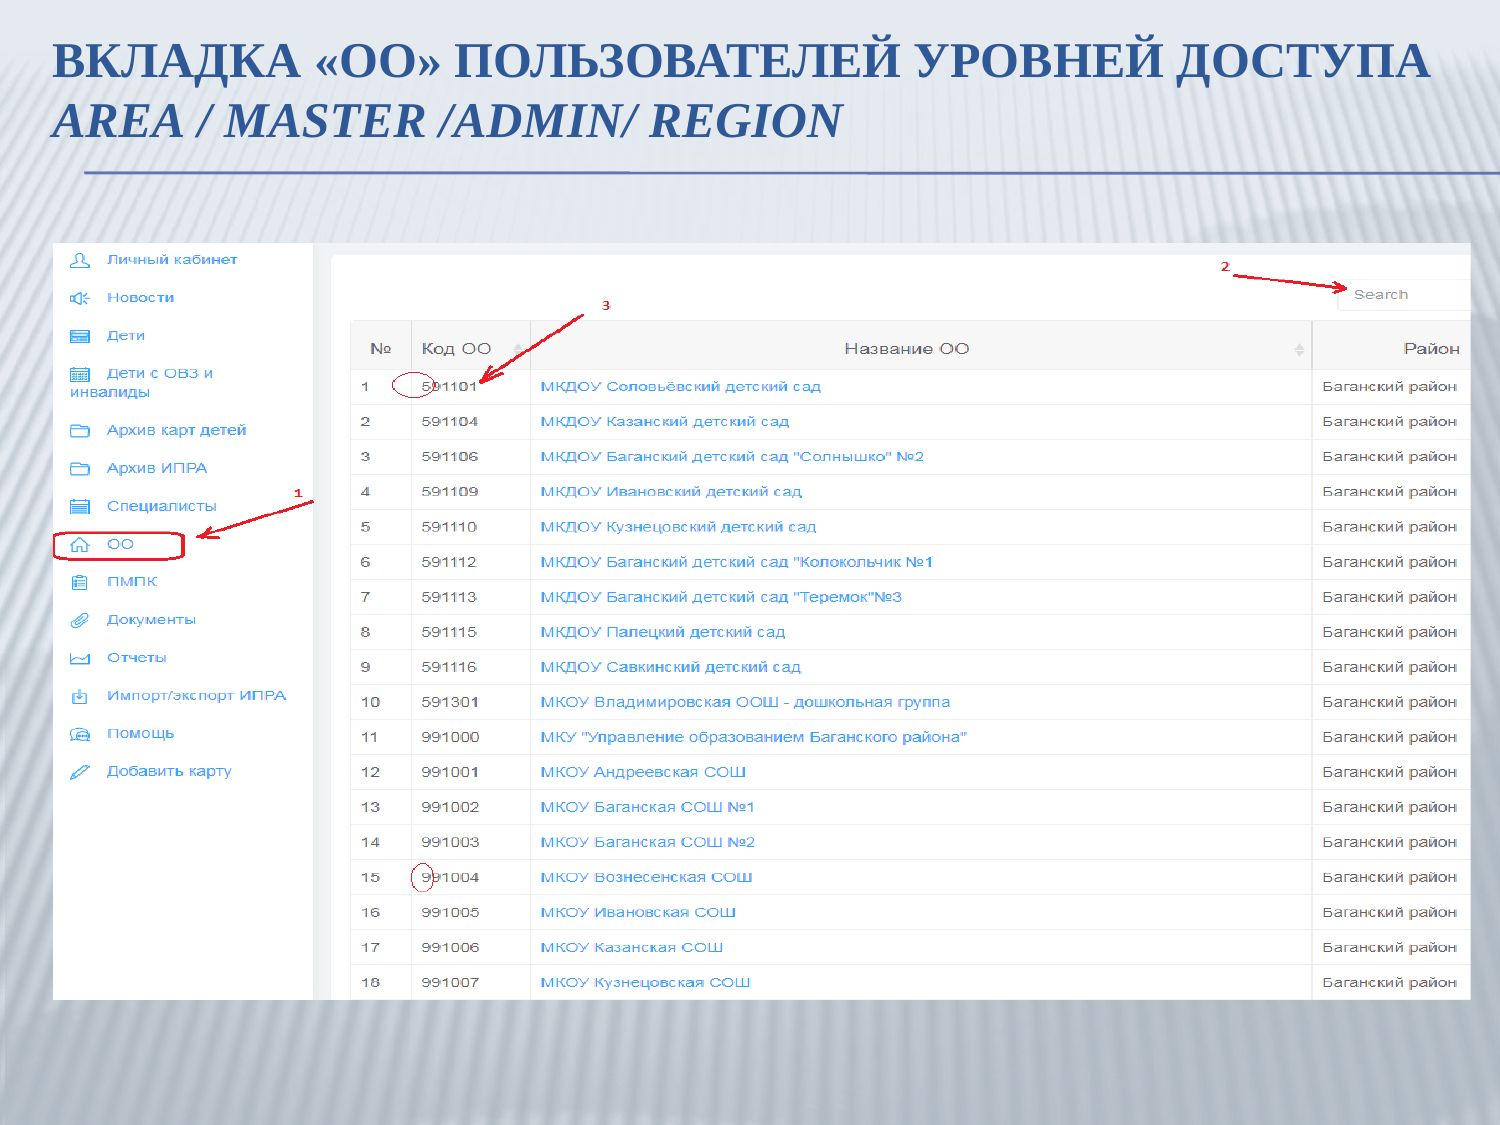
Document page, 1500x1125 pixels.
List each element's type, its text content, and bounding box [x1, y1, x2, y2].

title Вкладка «ОО» пользователей уровней доступа Area / Master /admin/ region [37, 19, 1463, 157]
picture [52, 243, 1471, 1000]
